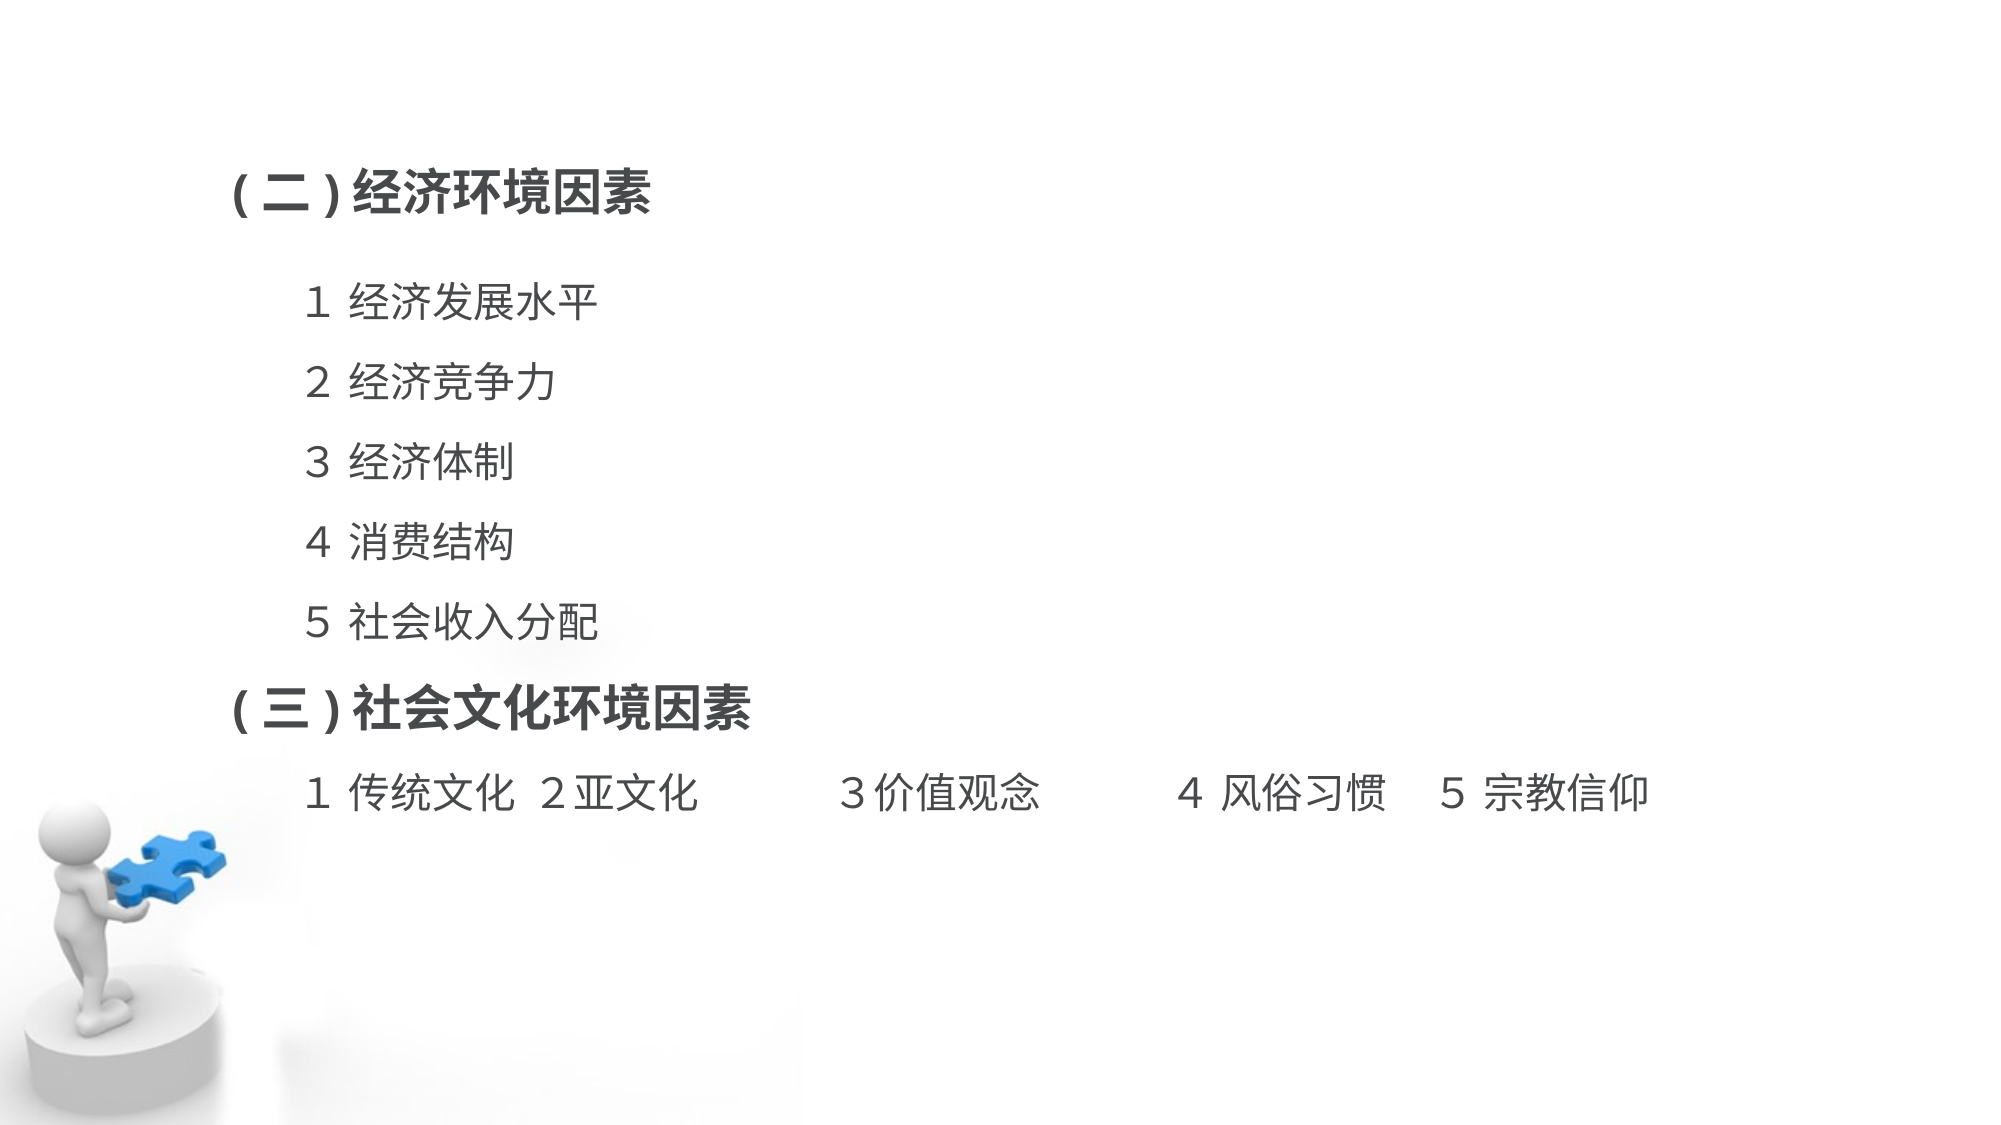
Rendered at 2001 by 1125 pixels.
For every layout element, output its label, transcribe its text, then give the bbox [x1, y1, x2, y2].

picture [0, 383, 1296, 1125]
title (二)经济环境因素 [217, 128, 1880, 260]
list １ 经济发展水平 ２ 经济竞争力 ３ 经济体制 ４ 消费结构 ５ 社会收入分配 (三)社会文化环境因素 １ 传统文化 ２亚文化 ３价值观念 ４ 风俗习惯 ５ 宗教信仰 [217, 263, 1873, 998]
